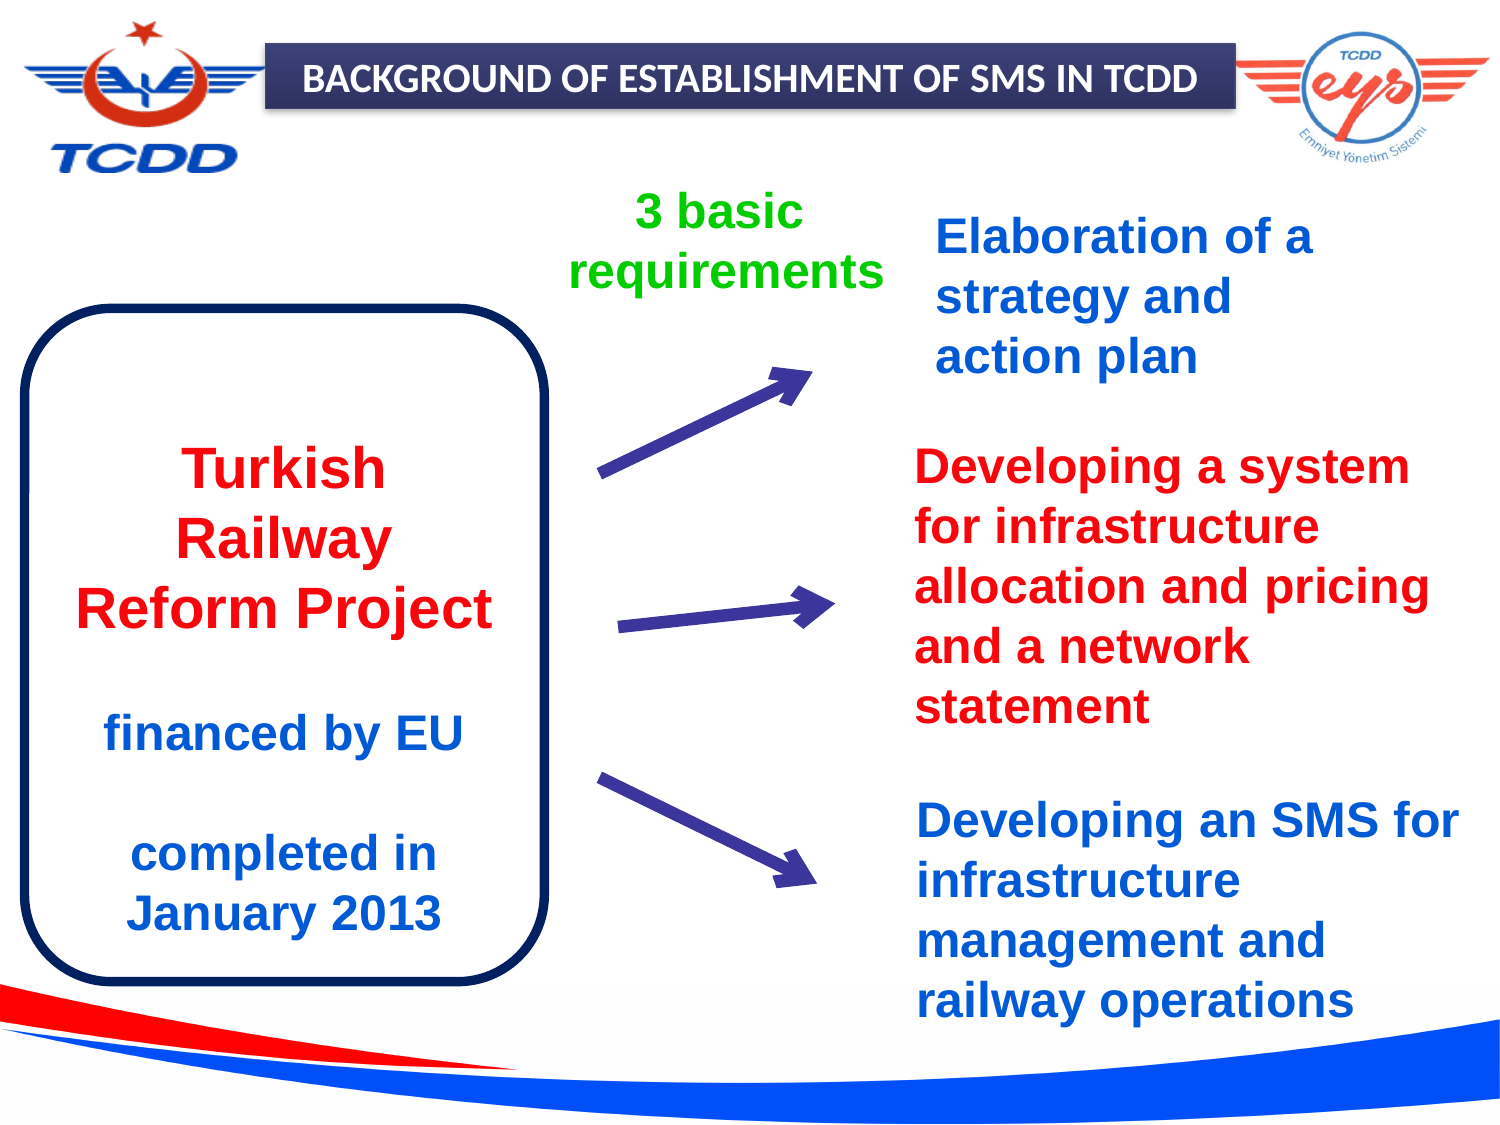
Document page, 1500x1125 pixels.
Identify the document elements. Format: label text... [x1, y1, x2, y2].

text_box Elaboration of a strategy and action plan [920, 196, 1358, 391]
text_box Developing an SMS for infrastructure management and railway operations [901, 779, 1496, 982]
text_box BACKGROUND OF ESTABLISHMENT OF SMS IN TCDD [269, 43, 1219, 109]
picture [0, 984, 1500, 1124]
text_box [22, 306, 547, 982]
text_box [617, 603, 836, 628]
picture [1224, 0, 1500, 173]
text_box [599, 371, 814, 474]
text_box Developing a system for infrastructure allocation and pricing and a network statement [899, 425, 1491, 741]
text_box 3 basic requirements [544, 170, 910, 306]
picture [23, 20, 266, 173]
text_box Turkish Railway Reform Project financed by EU completed in January 2013 [60, 422, 509, 948]
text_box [599, 777, 818, 884]
